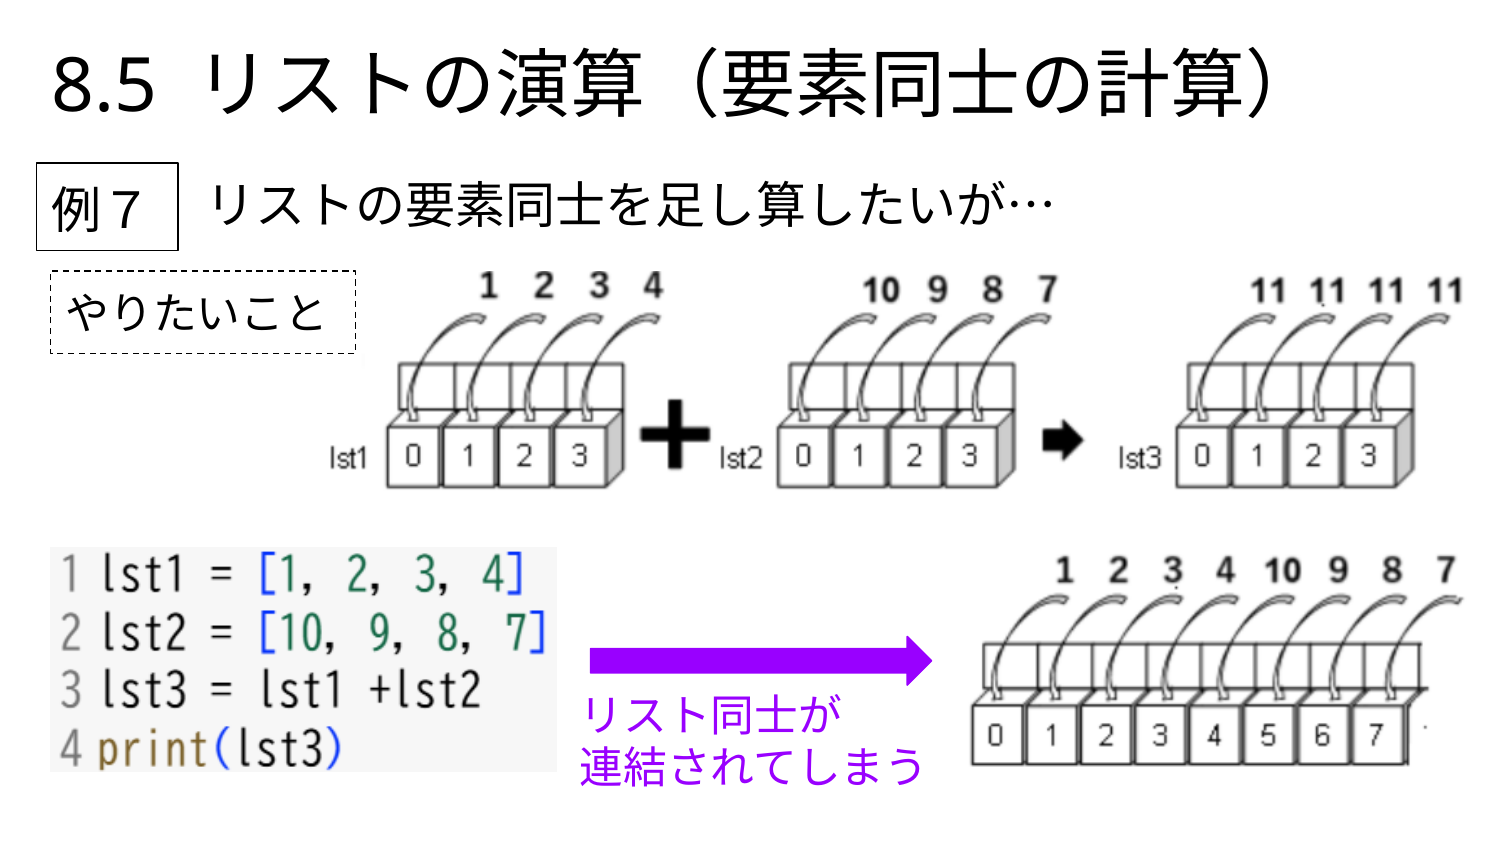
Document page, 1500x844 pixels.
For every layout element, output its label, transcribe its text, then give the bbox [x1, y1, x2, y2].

text_box 例７ [36, 163, 179, 251]
picture [965, 552, 1472, 767]
text_box リストの要素同士を足し算したいが… [190, 158, 1140, 249]
text_box リスト同士が 連結されてしまう [564, 672, 958, 808]
text_box [590, 636, 932, 672]
text_box やりたいこと [50, 271, 320, 354]
title 8.5 リストの演算（要素同士の計算） [36, 21, 1435, 131]
picture [50, 547, 557, 772]
picture [322, 270, 1472, 496]
